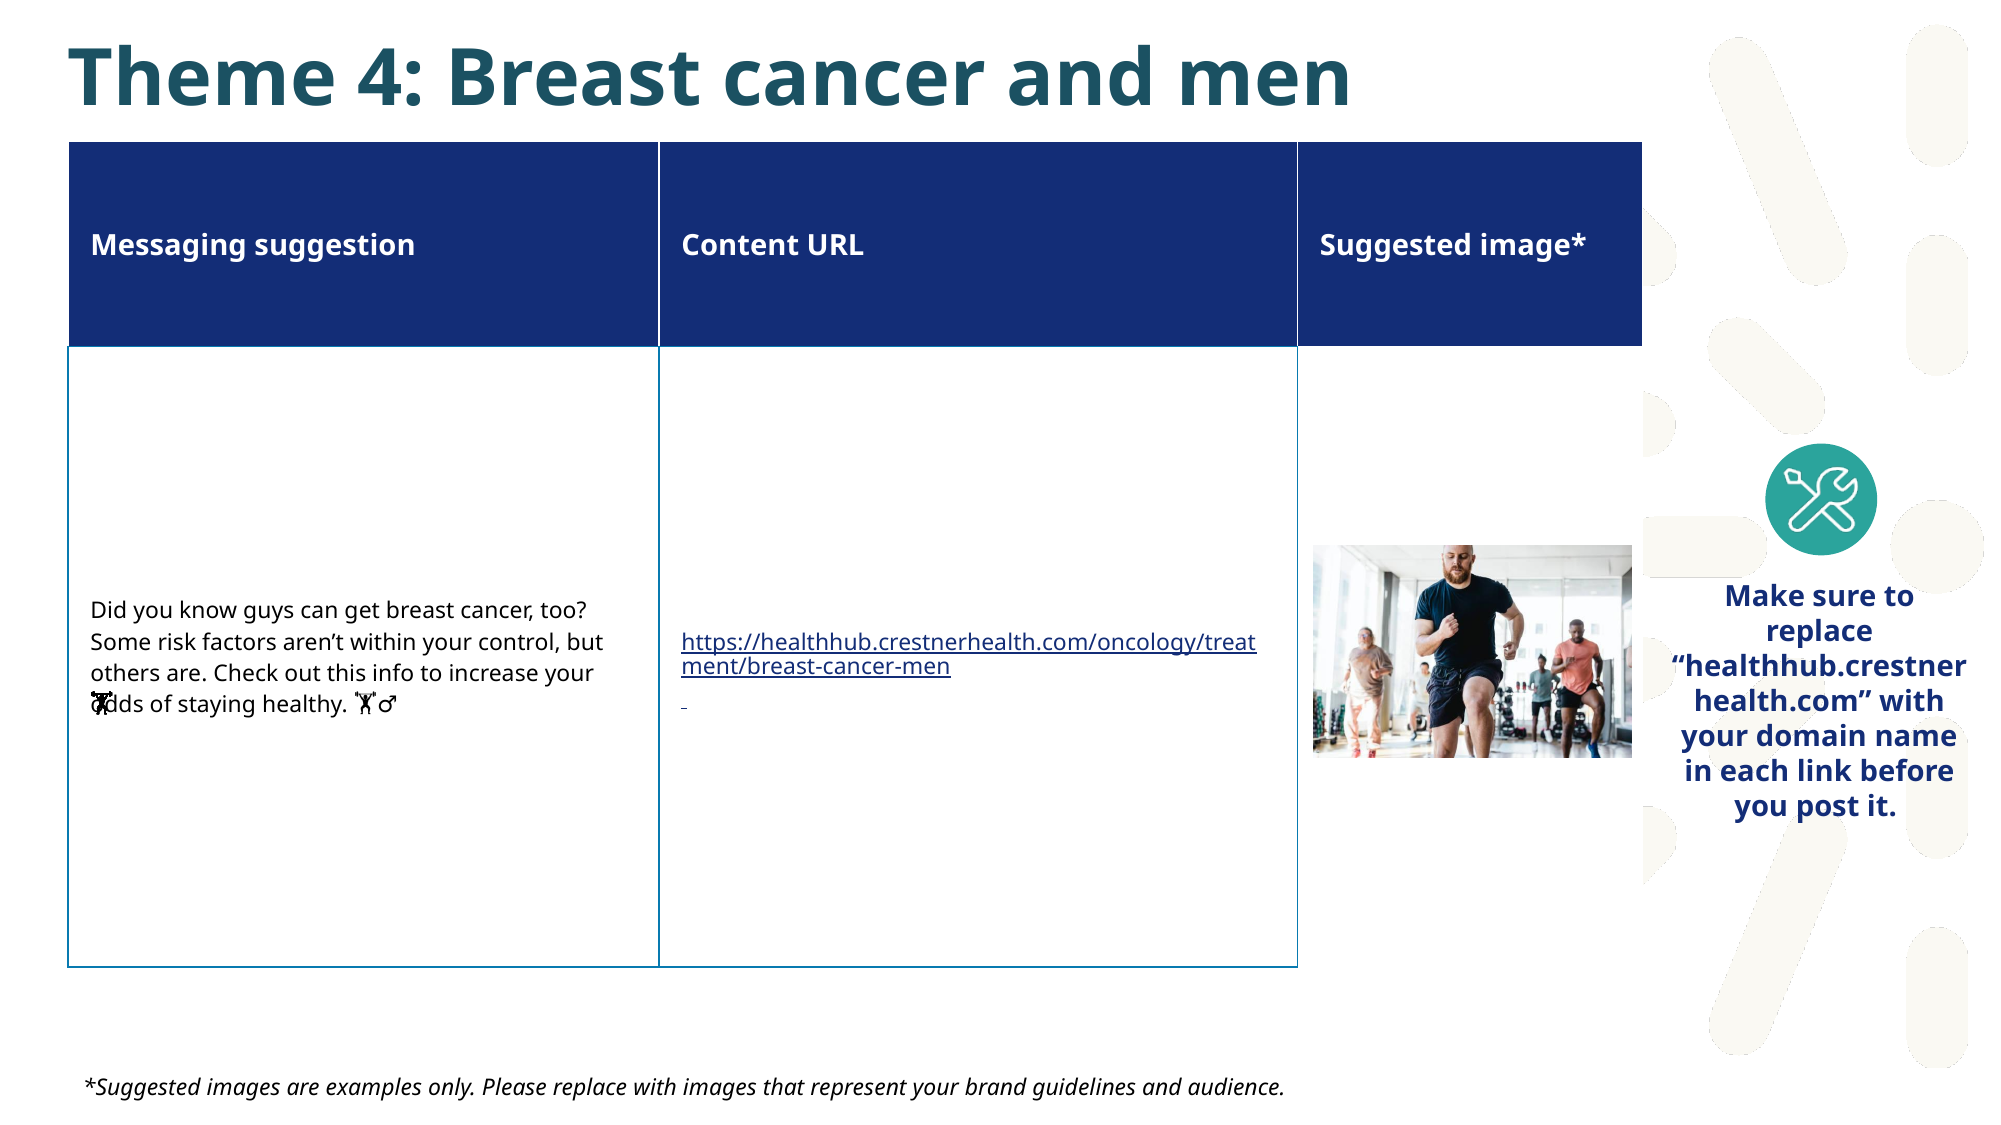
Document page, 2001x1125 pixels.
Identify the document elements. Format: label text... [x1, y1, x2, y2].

table_cell Did you know guys can get breast cancer, too? Some risk factors aren’t within your control, but others are. Check out this info to increase your odds of staying healthy. 🏋️‍♂️ [69, 347, 658, 966]
table_cell [1298, 347, 1642, 966]
text_box Make sure to replace “healthhub.crestnerhealth.com” with your domain name in each link before you post it. [1656, 562, 1983, 837]
table_header Content URL [660, 142, 1297, 346]
table_header Suggested image* [1298, 142, 1642, 346]
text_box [1765, 443, 1878, 556]
table_cell https://healthhub.crestnerhealth.com/oncology/treatment/breast-cancer-men [660, 347, 1297, 966]
table_header Messaging suggestion [69, 142, 658, 346]
title Theme 4: Breast cancer and men [67, 0, 1975, 131]
picture [1313, 544, 1633, 758]
text_box *Suggested images are examples only. Please replace with images that represent your brand guidelines and audience. [67, 1058, 1877, 1115]
